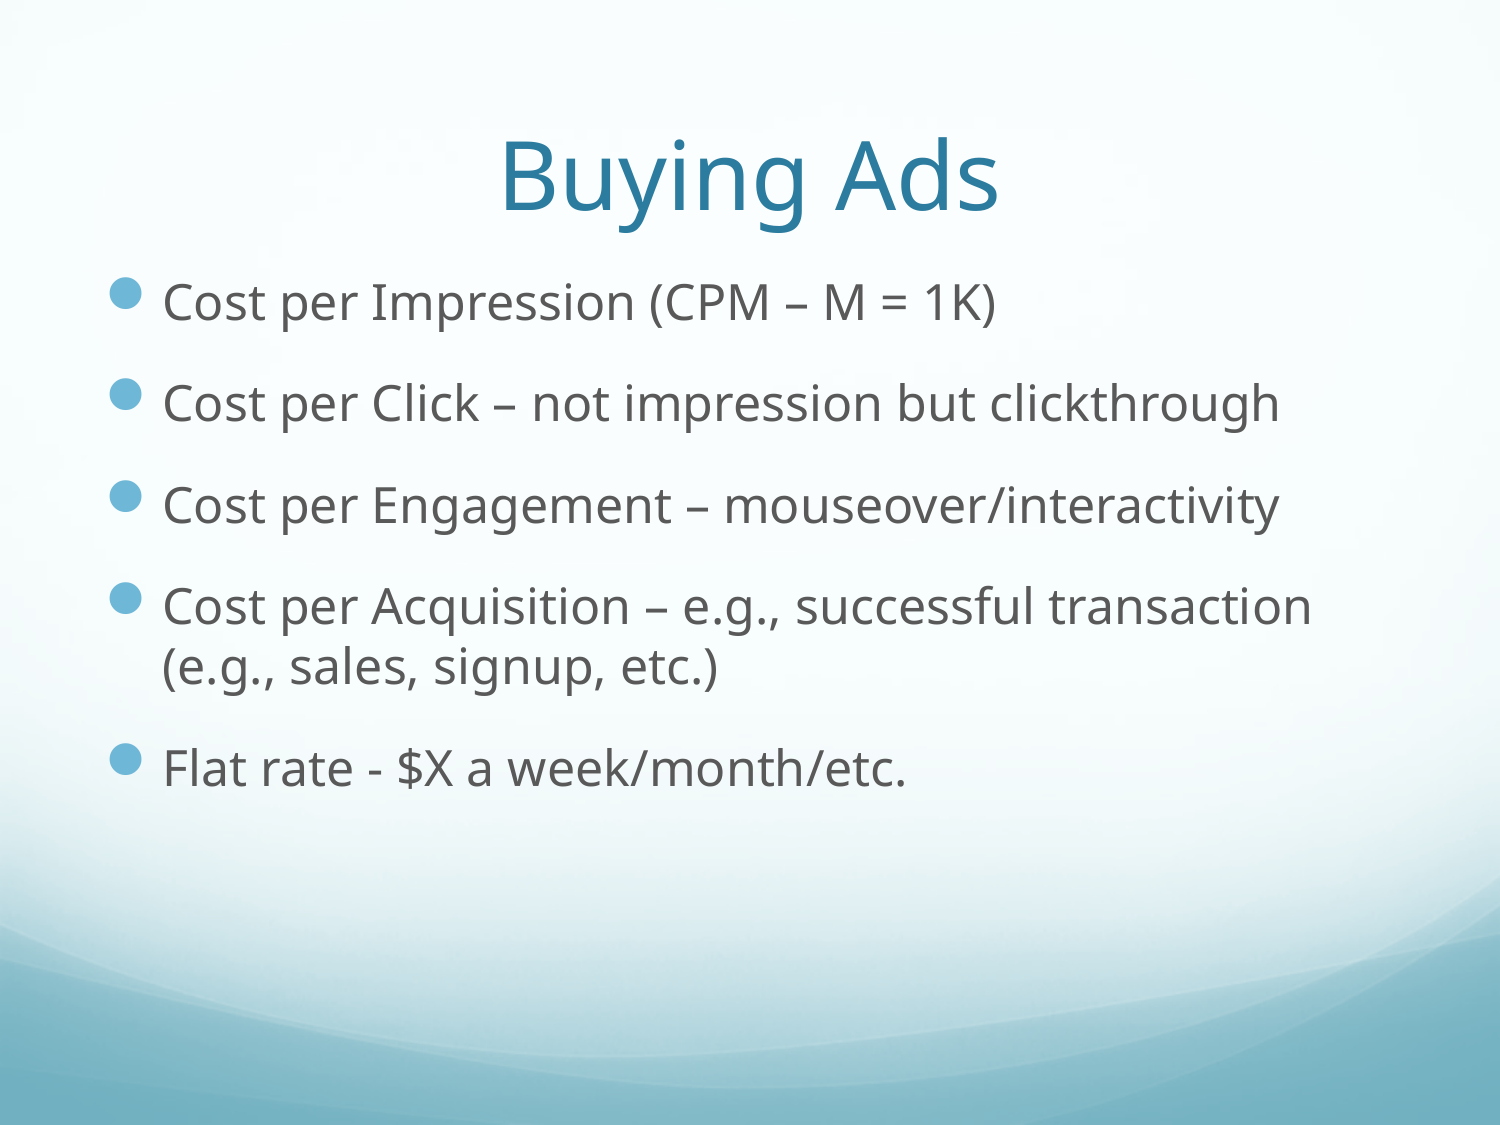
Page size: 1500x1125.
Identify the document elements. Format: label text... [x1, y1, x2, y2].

title Buying Ads [90, 17, 1410, 237]
list Cost per Impression (CPM – M = 1K) Cost per Click – not impression but clickthrough Cost per Engagement – mouseover/interactivity Cost per Acquisition – e.g., successful transaction (e.g., sales, signup, etc.) Flat rate - $X a week/month/etc. [90, 262, 1410, 975]
